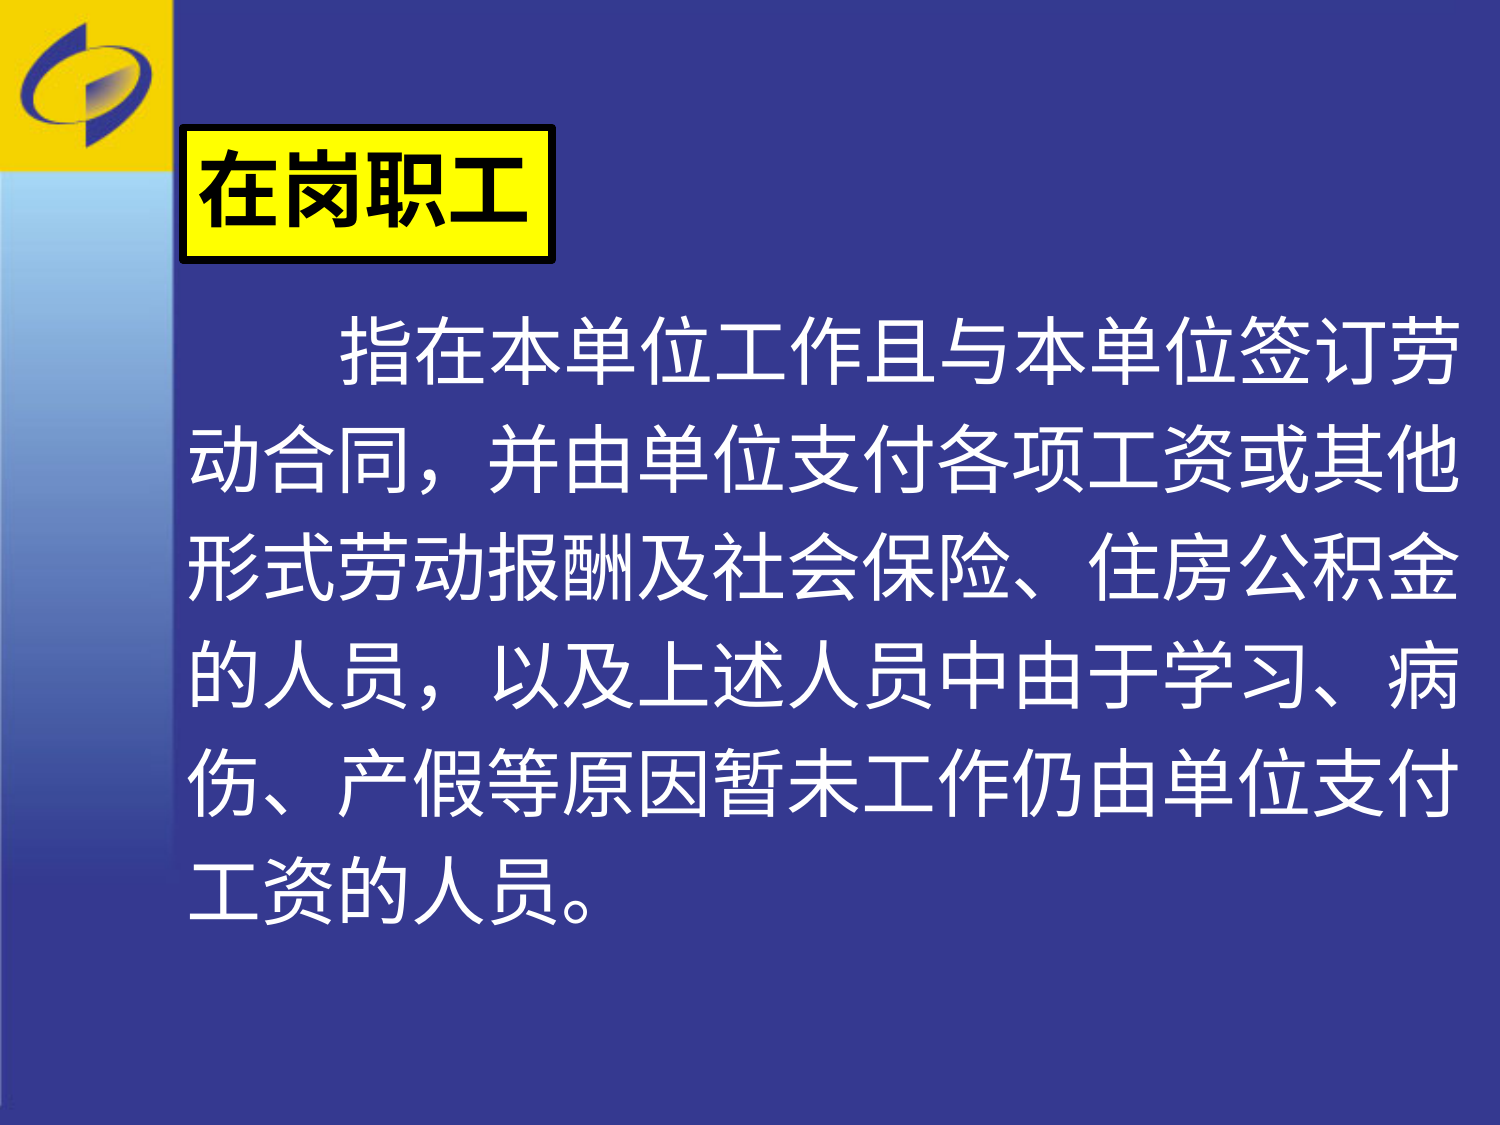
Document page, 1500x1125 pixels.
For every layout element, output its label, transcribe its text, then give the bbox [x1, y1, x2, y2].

text_box 指在本单位工作且与本单位签订劳动合同，并由单位支付各项工资或其他形式劳动报酬及社会保险、住房公积金的人员，以及上述人员中由于学习、病伤、产假等原因暂未工作仍由单位支付工资的人员。 [171, 279, 1500, 942]
picture [0, 0, 1500, 1125]
text_box 在岗职工 [183, 127, 552, 260]
